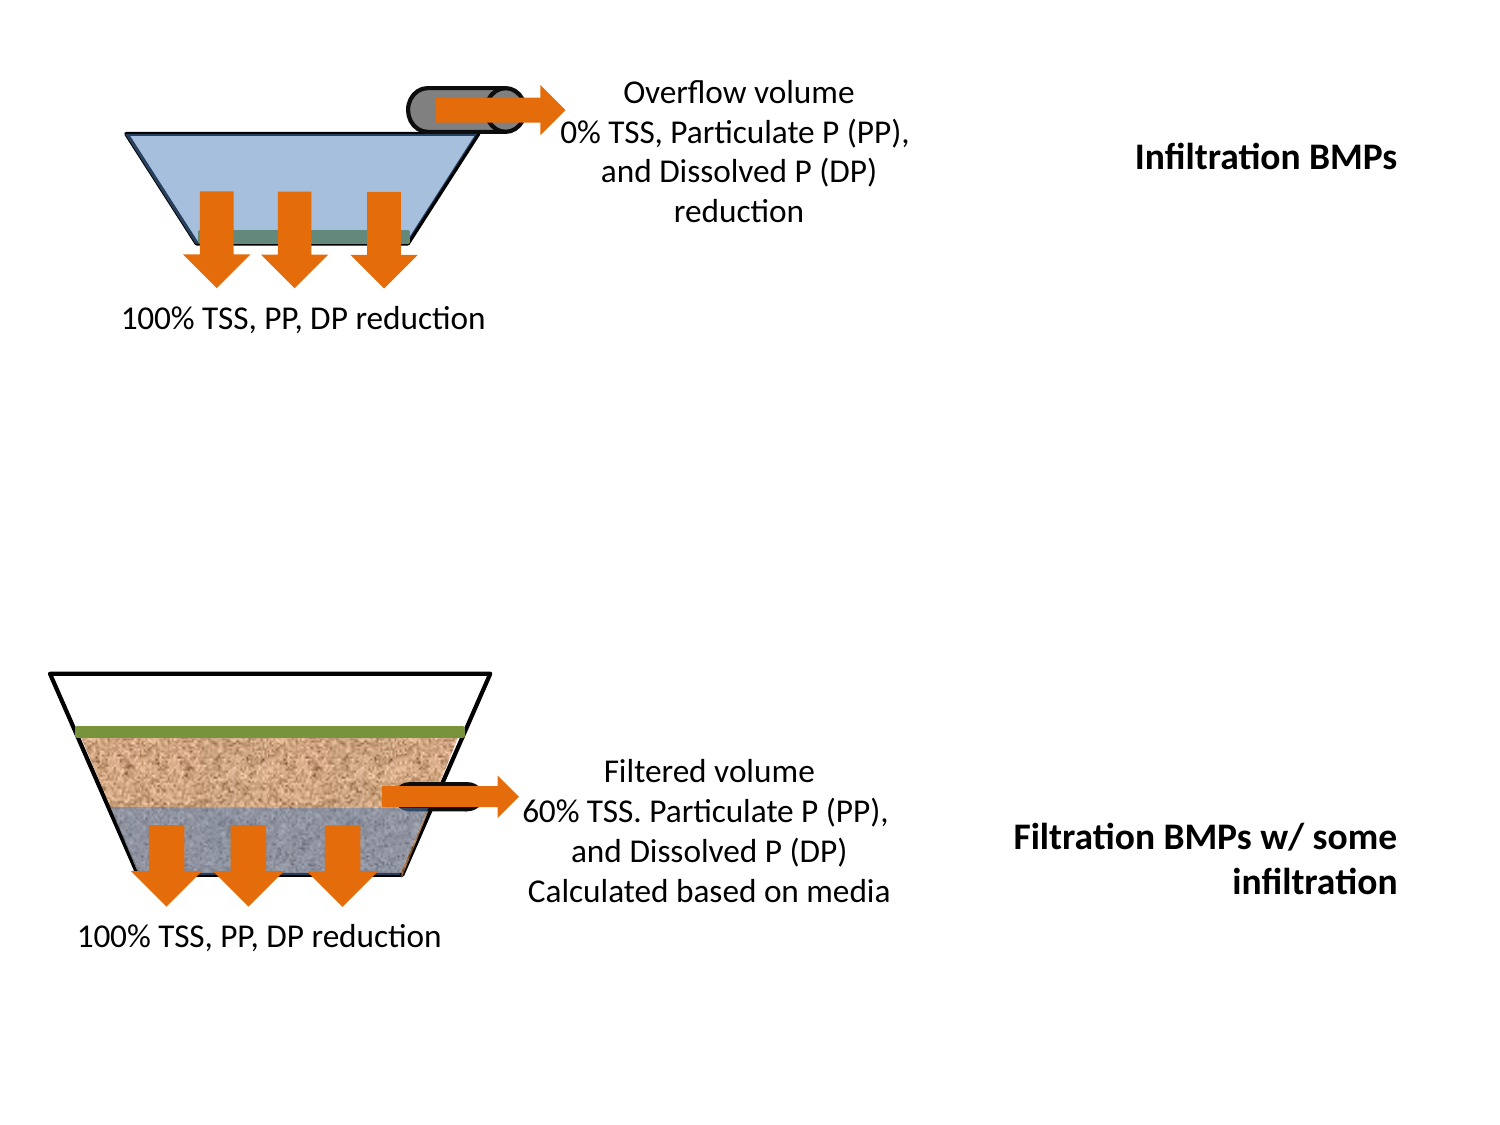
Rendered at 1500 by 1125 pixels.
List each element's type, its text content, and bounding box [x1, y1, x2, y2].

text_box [49, 673, 901, 938]
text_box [124, 62, 913, 326]
text_box Infiltration BMPs [916, 124, 1413, 185]
text_box Filtration BMPs w/ some infiltration [987, 804, 1413, 910]
